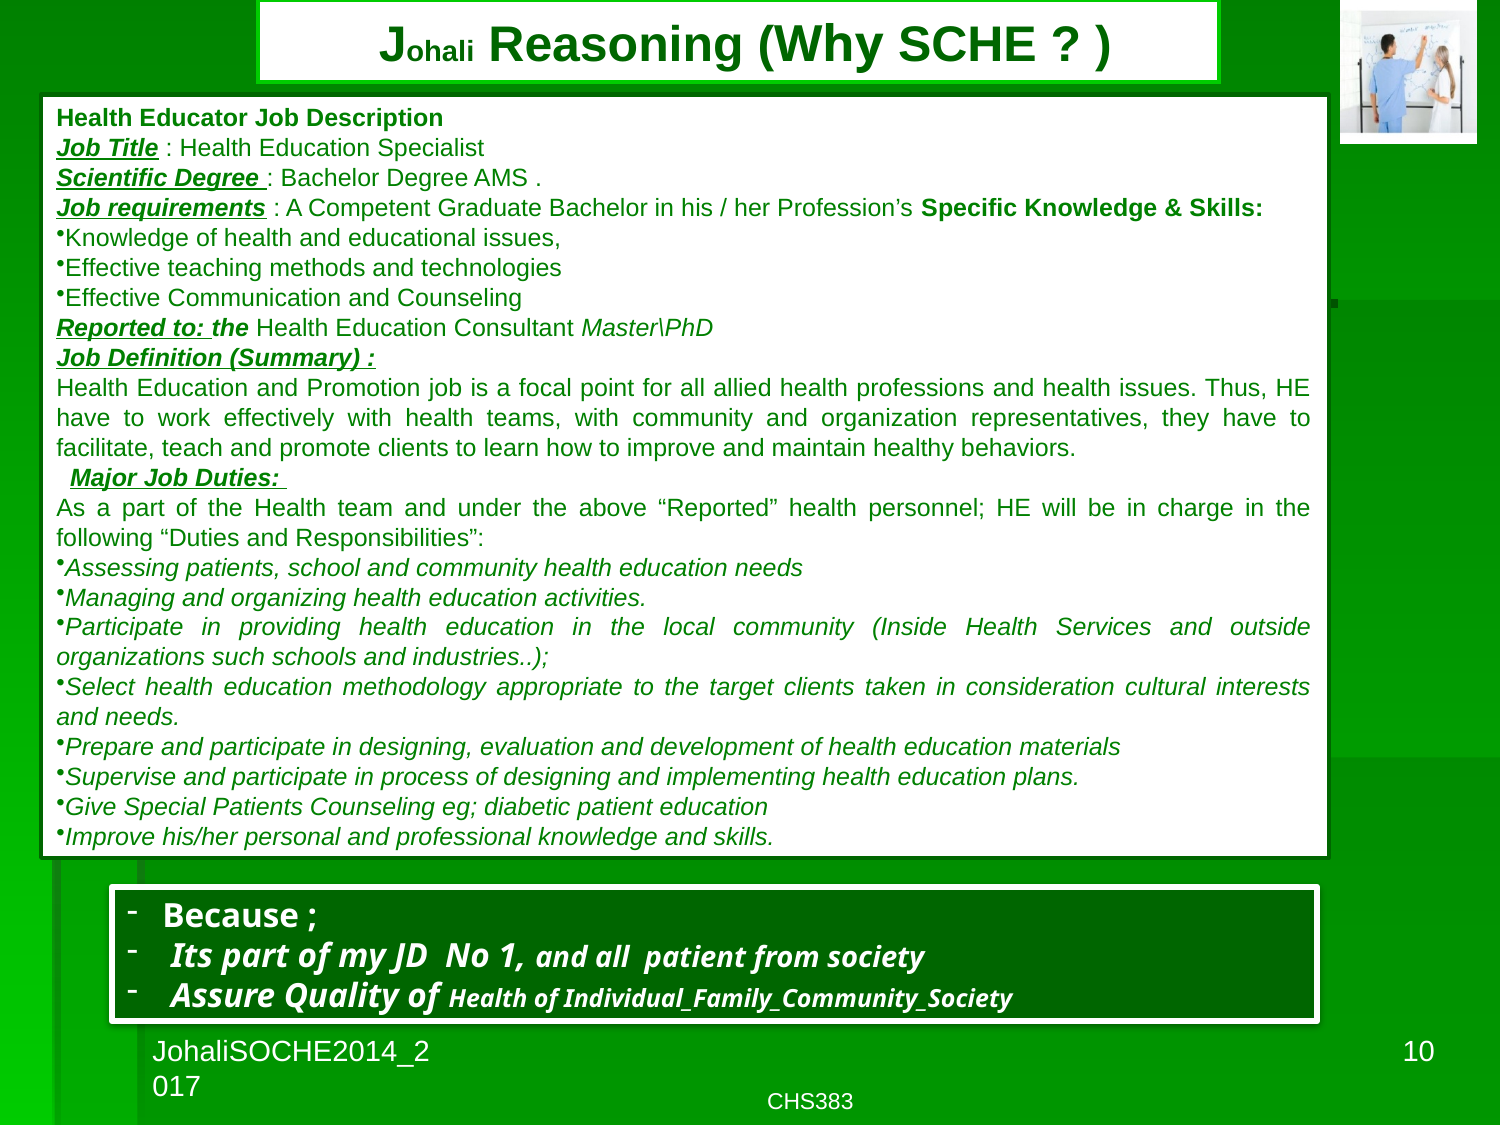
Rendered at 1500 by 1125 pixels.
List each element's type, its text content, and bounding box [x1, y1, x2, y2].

footer CHS383 [572, 1078, 1049, 1125]
text_box Health Educator Job Description Job Title : Health Education Specialist Scientific Degree : Bachelor Degree AMS . Job requirements : A Competent Graduate Bachelor in his / her Profession’s Specific Knowledge & Skills: Knowledge of health and educational issues, Effective teaching methods and technologies Effective Communication and Counseling Reported to: the Health Education Consultant Master\PhD Job Definition (Summary) : Health Education and Promotion job is a focal point for all allied health professions and health issues. Thus, HE have to work effectively with health teams, with community and organization representatives, they have to facilitate, teach and promote clients to learn how to improve and maintain healthy behaviors. Major Job Duties: As a part of the Health team and under the above “Reported” health personnel; HE will be in charge in the following “Duties and Responsibilities”: Assessing patients, school and community health education needs Managing and organizing health education activities. Participate in providing health education in the local community (Inside Health Services and outside organizations such schools and industries..); Select health education methodology appropriate to the target clients taken in consideration cultural interests and needs. Prepare and participate in designing, evaluation and development of health education materials Supervise and participate in process of designing and implementing health education plans. Give Special Patients Counseling eg; diabetic patient education Improve his/her personal and professional knowledge and skills. [39, 92, 1331, 860]
picture [1340, 0, 1477, 144]
slide_number 10 [1137, 1024, 1451, 1103]
text_box Because ; Its part of my JD No 1, and all patient from society Assure Quality of Health of Individual_Family_Community_Society [109, 884, 1320, 1024]
title Johali Reasoning (Why SCHE ? ) [256, 0, 1221, 84]
slide_number JohaliSOCHE2014_2017 [137, 1032, 450, 1103]
